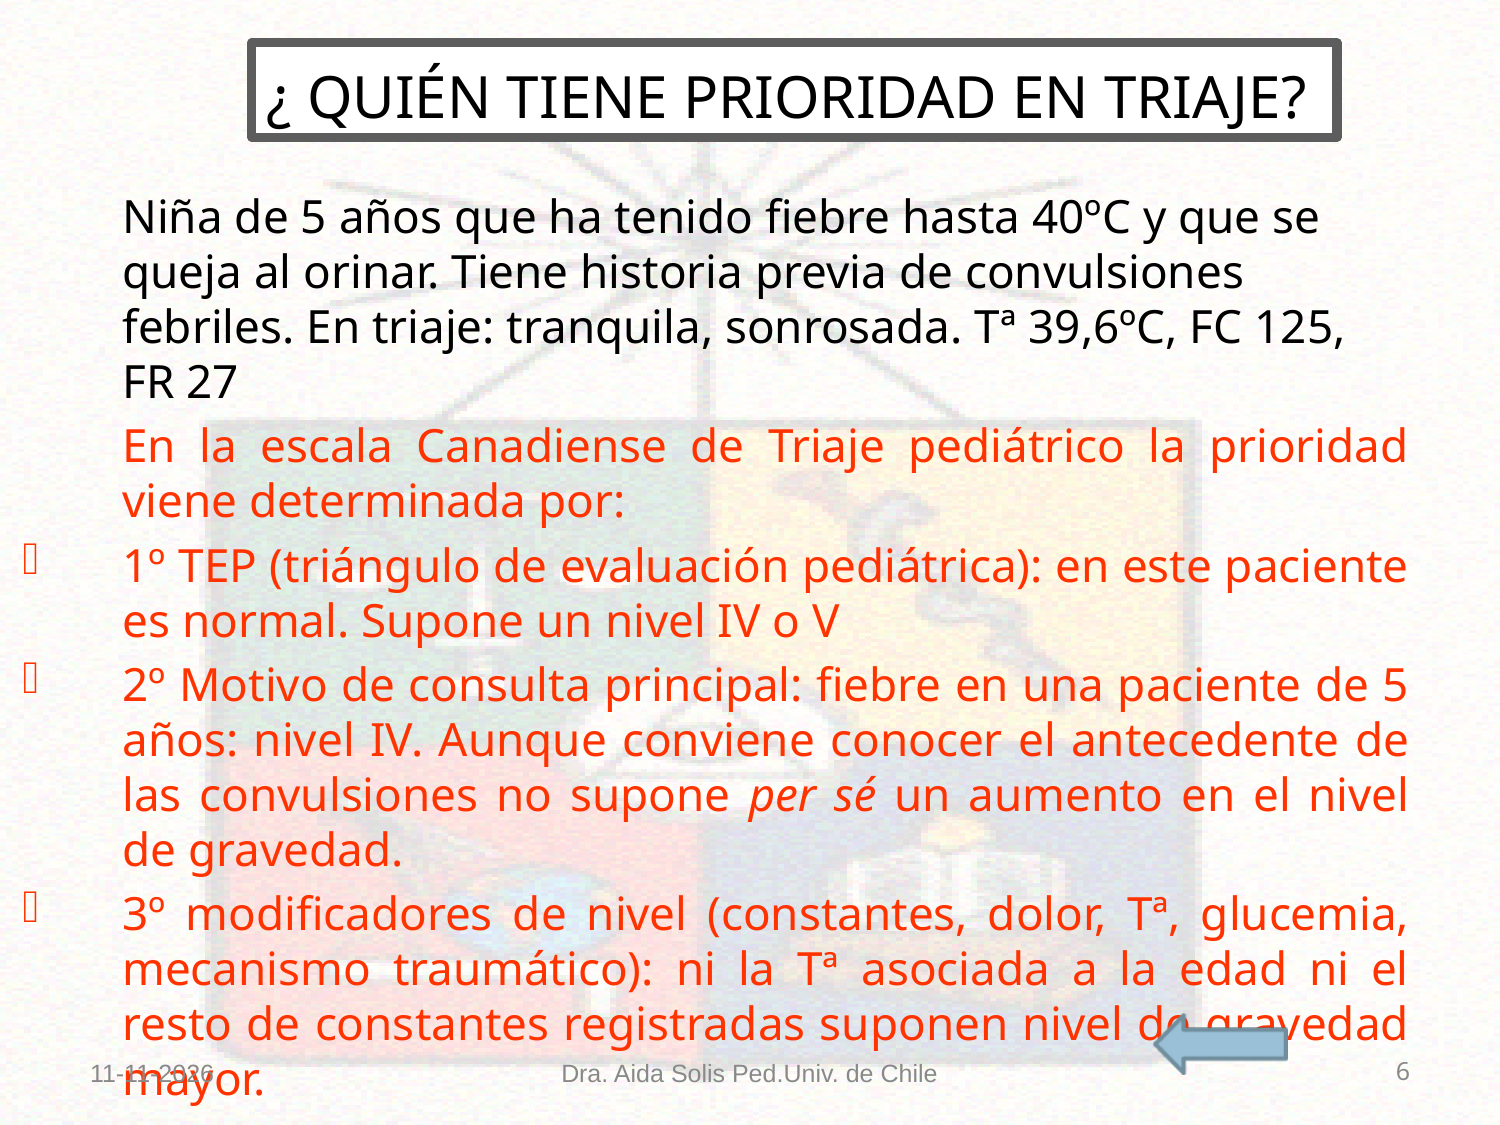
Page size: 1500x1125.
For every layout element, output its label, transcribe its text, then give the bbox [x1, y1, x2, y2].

footer Dra. Aida Solis Ped.Univ. de Chile [512, 1042, 988, 1103]
slide_number 6 [1074, 1042, 1425, 1103]
text_box ¿ QUIÉN TIENE PRIORIDAD EN TRIAJE? [247, 38, 1342, 142]
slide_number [75, 1042, 425, 1103]
list Niña de 5 años que ha tenido fiebre hasta 40ºC y que se queja al orinar. Tiene historia previa de convulsiones febriles. En triaje: tranquila, sonrosada. Tª 39,6ºC, FC 125, FR 27 En la escala Canadiense de Triaje pediátrico la prioridad viene determinada por: 1º TEP (triángulo de evaluación pediátrica): en este paciente es normal. Supone un nivel IV o V 2º Motivo de consulta principal: fiebre en una paciente de 5 años: nivel IV. Aunque conviene conocer el antecedente de las convulsiones no supone per sé un aumento en el nivel de gravedad. 3º modificadores de nivel (constantes, dolor, Tª, glucemia, mecanismo traumático): ni la Tª asociada a la edad ni el resto de constantes registradas suponen nivel de gravedad mayor. [7, 180, 1425, 890]
picture [1151, 1010, 1291, 1077]
